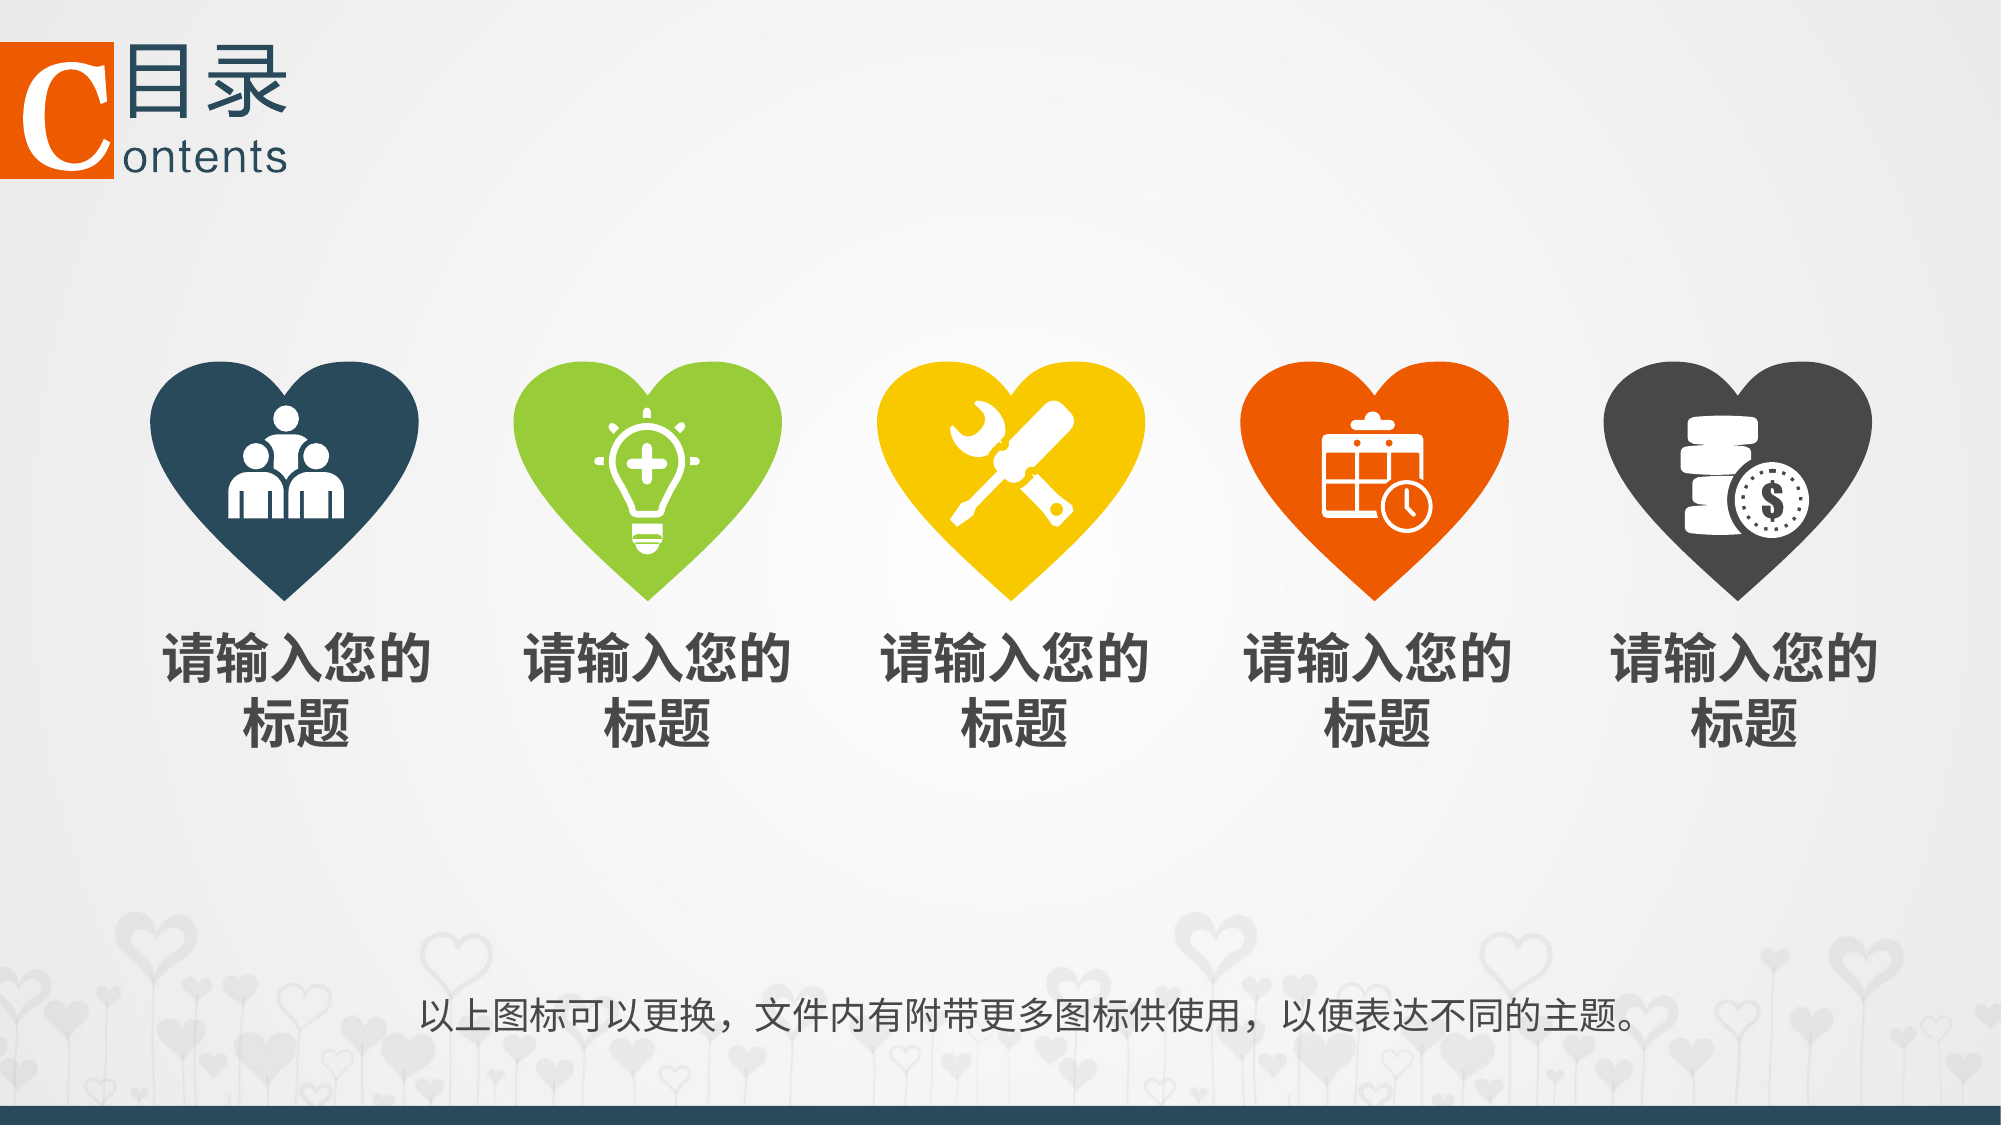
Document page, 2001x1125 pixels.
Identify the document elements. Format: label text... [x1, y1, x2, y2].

text_box [594, 457, 604, 466]
text_box [1350, 411, 1396, 431]
text_box [608, 423, 686, 518]
text_box [130, 44, 187, 118]
text_box [0, 1105, 2001, 1125]
text_box [950, 400, 1075, 527]
text_box 以上图标可以更换，文件内有附带更多图标供使用，以便表达不同的主题。 [402, 984, 1670, 1045]
text_box [123, 147, 147, 173]
text_box [877, 361, 1146, 602]
text_box 请输入您的标题 [1579, 616, 1911, 762]
text_box [1321, 434, 1424, 518]
text_box [1240, 361, 1509, 602]
text_box [150, 361, 419, 602]
text_box [690, 457, 700, 466]
text_box [273, 405, 299, 432]
text_box [513, 361, 782, 602]
text_box [208, 44, 287, 117]
text_box [179, 139, 191, 173]
text_box [243, 443, 269, 470]
text_box [23, 62, 111, 171]
text_box [207, 79, 243, 111]
text_box [1380, 480, 1433, 534]
text_box [674, 422, 686, 434]
text_box 请输入您的标题 [1212, 616, 1543, 762]
text_box [153, 147, 174, 173]
text_box [632, 523, 663, 555]
text_box [303, 443, 330, 470]
text_box [288, 472, 344, 519]
text_box [642, 407, 651, 418]
text_box [224, 147, 245, 173]
text_box [1603, 361, 1873, 602]
text_box [264, 434, 308, 480]
text_box [195, 147, 218, 173]
text_box [1680, 415, 1758, 535]
text_box [250, 139, 263, 173]
text_box [608, 422, 620, 434]
picture [0, 0, 2001, 1105]
text_box [1734, 462, 1810, 538]
text_box 请输入您的标题 [131, 616, 463, 762]
text_box [0, 42, 114, 179]
text_box 请输入您的标题 [492, 616, 824, 762]
text_box [266, 147, 287, 173]
text_box [228, 472, 284, 519]
text_box 请输入您的标题 [849, 616, 1181, 762]
